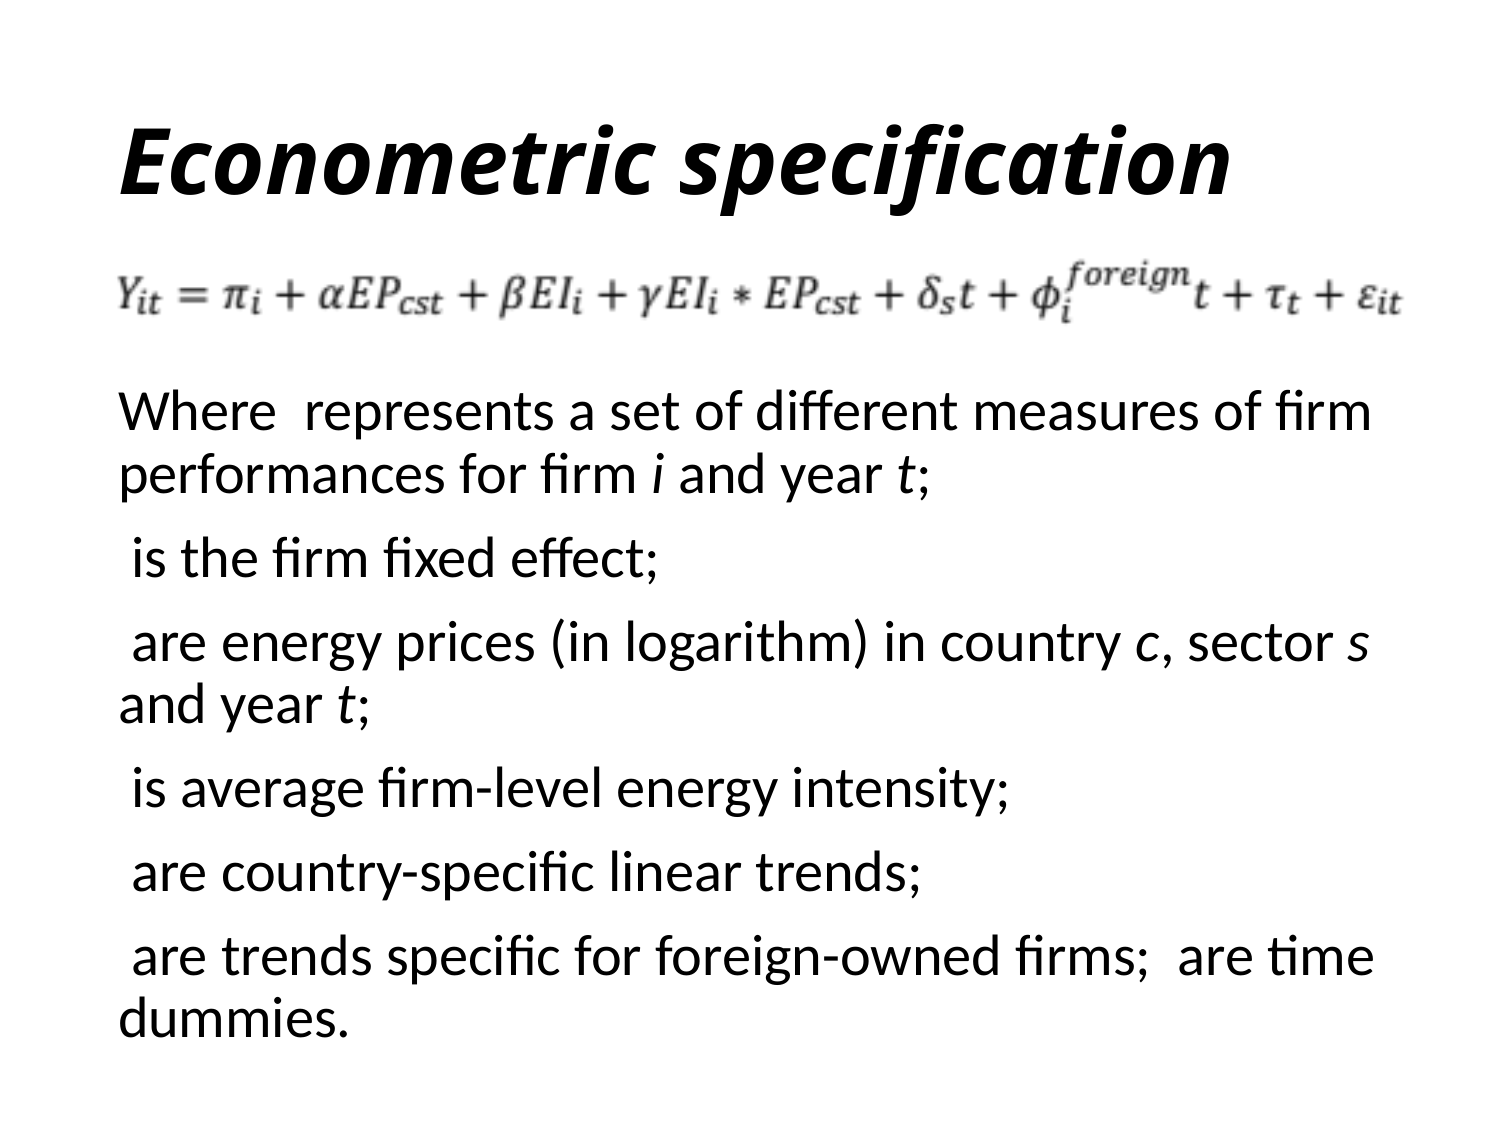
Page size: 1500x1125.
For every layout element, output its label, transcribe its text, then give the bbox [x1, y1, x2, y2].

picture [74, 254, 1445, 364]
title Econometric specification [103, 56, 1397, 254]
